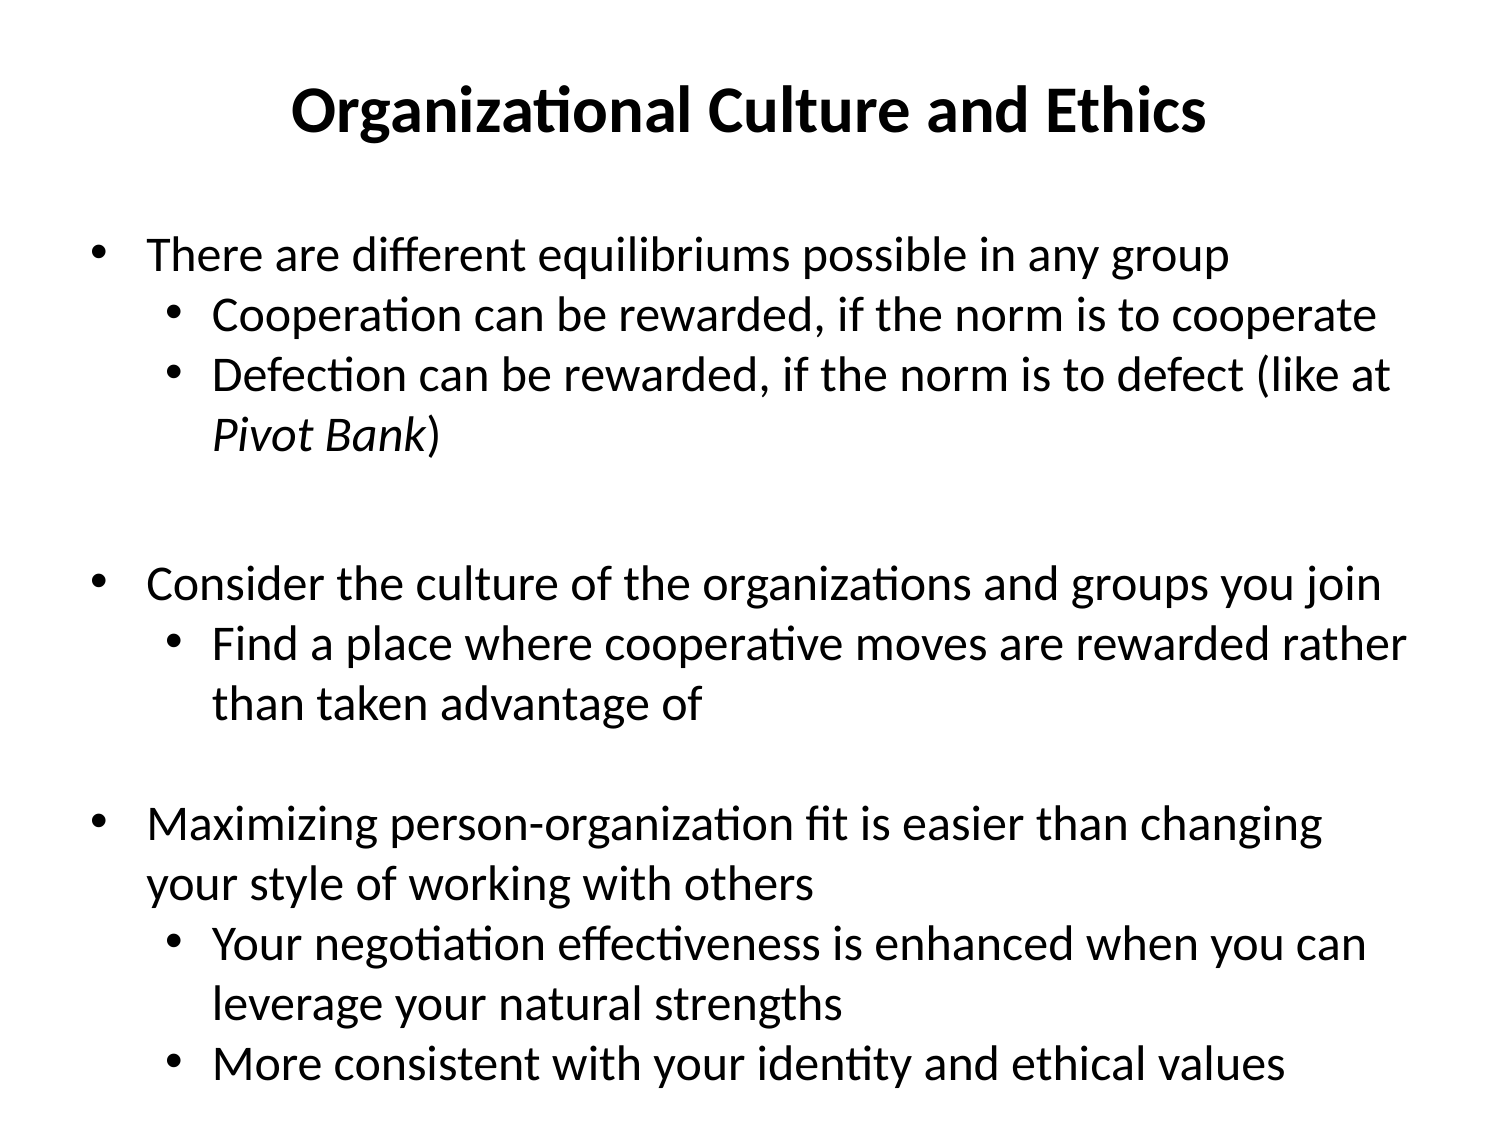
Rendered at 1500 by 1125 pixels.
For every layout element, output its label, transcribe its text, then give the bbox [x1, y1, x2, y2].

title Organizational Culture and Ethics [75, 12, 1425, 200]
list There are different equilibriums possible in any group Cooperation can be rewarded, if the norm is to cooperate Defection can be rewarded, if the norm is to defect (like at Pivot Bank) Consider the culture of the organizations and groups you join Find a place where cooperative moves are rewarded rather than taken advantage of Maximizing person-organization fit is easier than changing your style of working with others Your negotiation effectiveness is enhanced when you can leverage your natural strengths More consistent with your identity and ethical values [75, 213, 1425, 1099]
